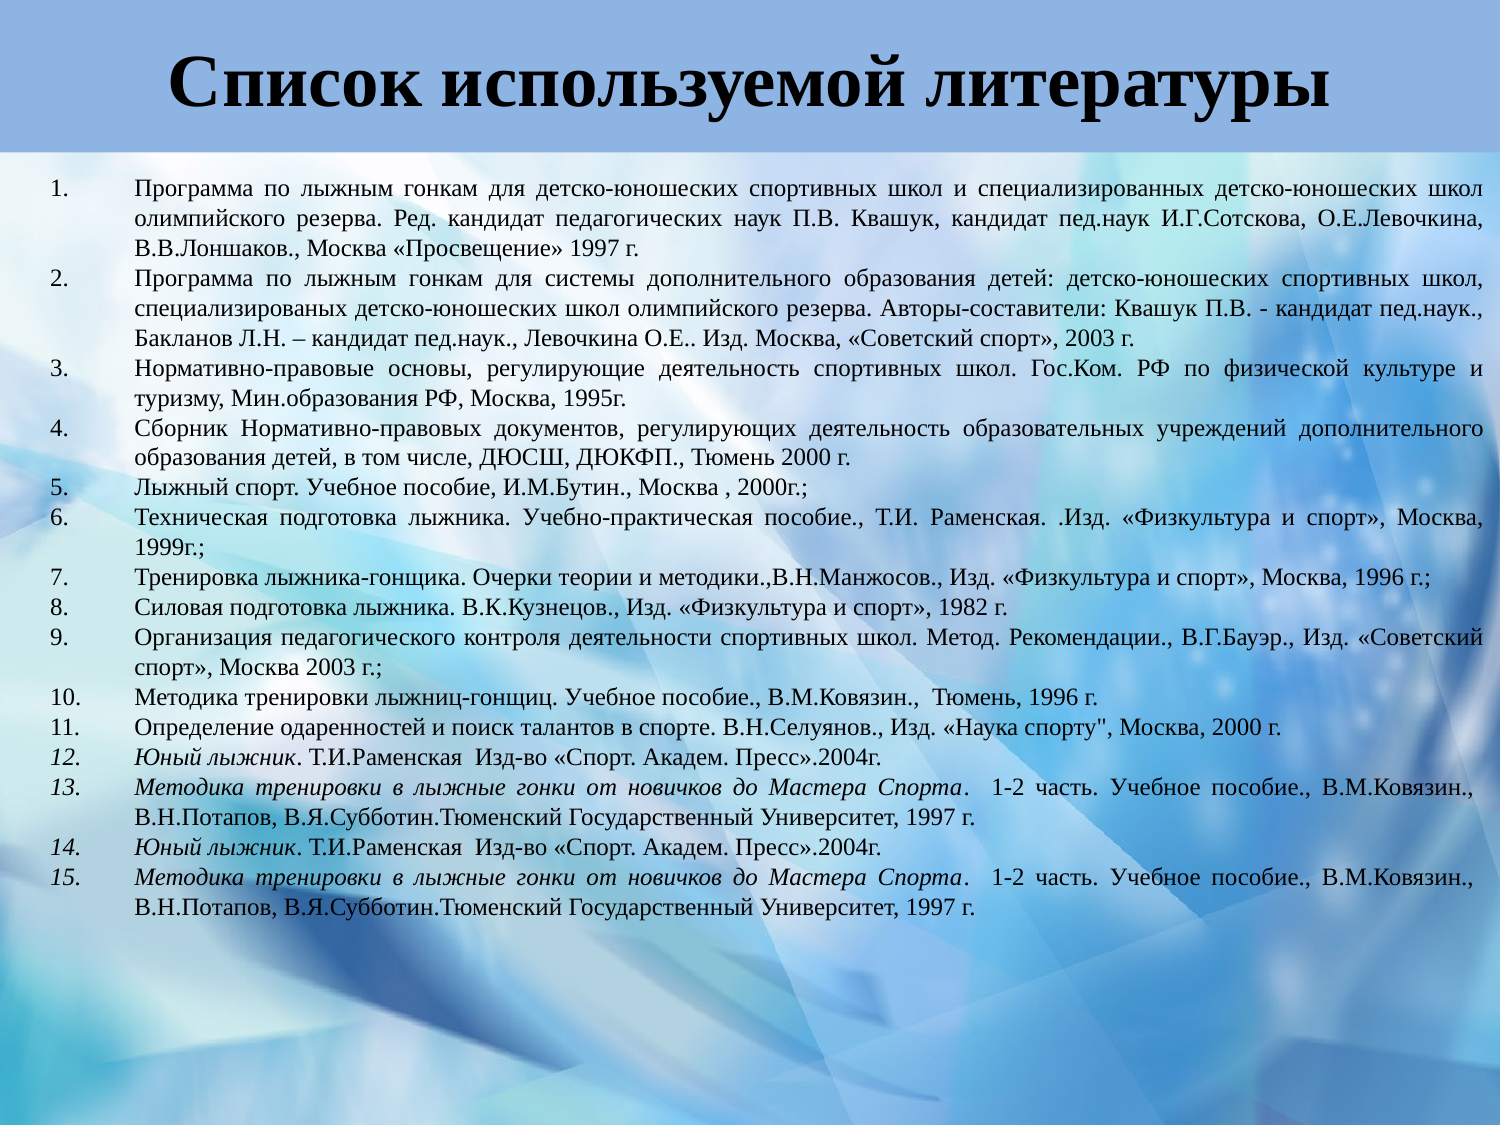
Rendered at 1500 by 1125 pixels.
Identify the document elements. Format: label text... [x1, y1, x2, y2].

title Список используемой литературы [0, 0, 1500, 153]
subtitle Программа по лыжным гонкам для детско-юношеских спортивных школ и специализированных детско-юношеских школ олимпийского резерва. Ред. кандидат педагогических наук П.В. Квашук, кандидат пед.наук И.Г.Сотскова, О.Е.Левочкина, В.В.Лоншаков., Москва «Просвещение» 1997 г. Программа по лыжным гонкам для системы дополнительного образования детей: детско-юношеских спортивных школ, специализированых детско-юношеских школ олимпийского резерва. Авторы-составители: Квашук П.В. - кандидат пед.наук., Бакланов Л.Н. – кандидат пед.наук., Левочкина О.Е.. Изд. Москва, «Советский спорт», 2003 г. Нормативно-правовые основы, регулирующие деятельность спортивных школ. Гос.Ком. РФ по физической культуре и туризму, Мин.образования РФ, Москва, 1995г. Сборник Нормативно-правовых документов, регулирующих деятельность образовательных учреждений дополнительного образования детей, в том числе, ДЮСШ, ДЮКФП., Тюмень 2000 г. Лыжный спорт. Учебное пособие, И.М.Бутин., Москва , 2000г.; Техническая подготовка лыжника. Учебно-практическая пособие., Т.И. Раменская. .Изд. «Физкультура и спорт», Москва, 1999г.; Тренировка лыжника-гонщика. Очерки теории и методики.,В.Н.Манжосов., Изд. «Физкультура и спорт», Москва, 1996 г.; Силовая подготовка лыжника. В.К.Кузнецов., Изд. «Физкультура и спорт», 1982 г. Организация педагогического контроля деятельности спортивных школ. Метод. Рекомендации., В.Г.Бауэр., Изд. «Советский спорт», Москва 2003 г.; Методика тренировки лыжниц-гонщиц. Учебное пособие., В.М.Ковязин., Тюмень, 1996 г. Определение одаренностей и поиск талантов в спорте. В.Н.Селуянов., Изд. «Наука спорту", Москва, 2000 г. Юный лыжник. Т.И.Раменская Изд-во «Спорт. Академ. Пресс».2004г. Методика тренировки в лыжные гонки от новичков до Мастера Спорта. 1-2 часть. Учебное пособие., В.М.Ковязин., В.Н.Потапов, В.Я.Субботин.Тюменский Государственный Университет, 1997 г. Юный лыжник. Т.И.Раменская Изд-во «Спорт. Академ. Пресс».2004г. Методика тренировки в лыжные гонки от новичков до Мастера Спорта. 1-2 часть. Учебное пособие., В.М.Ковязин., В.Н.Потапов, В.Я.Субботин.Тюменский Государственный Университет, 1997 г. [35, 164, 1500, 1125]
picture [0, 153, 1500, 1125]
